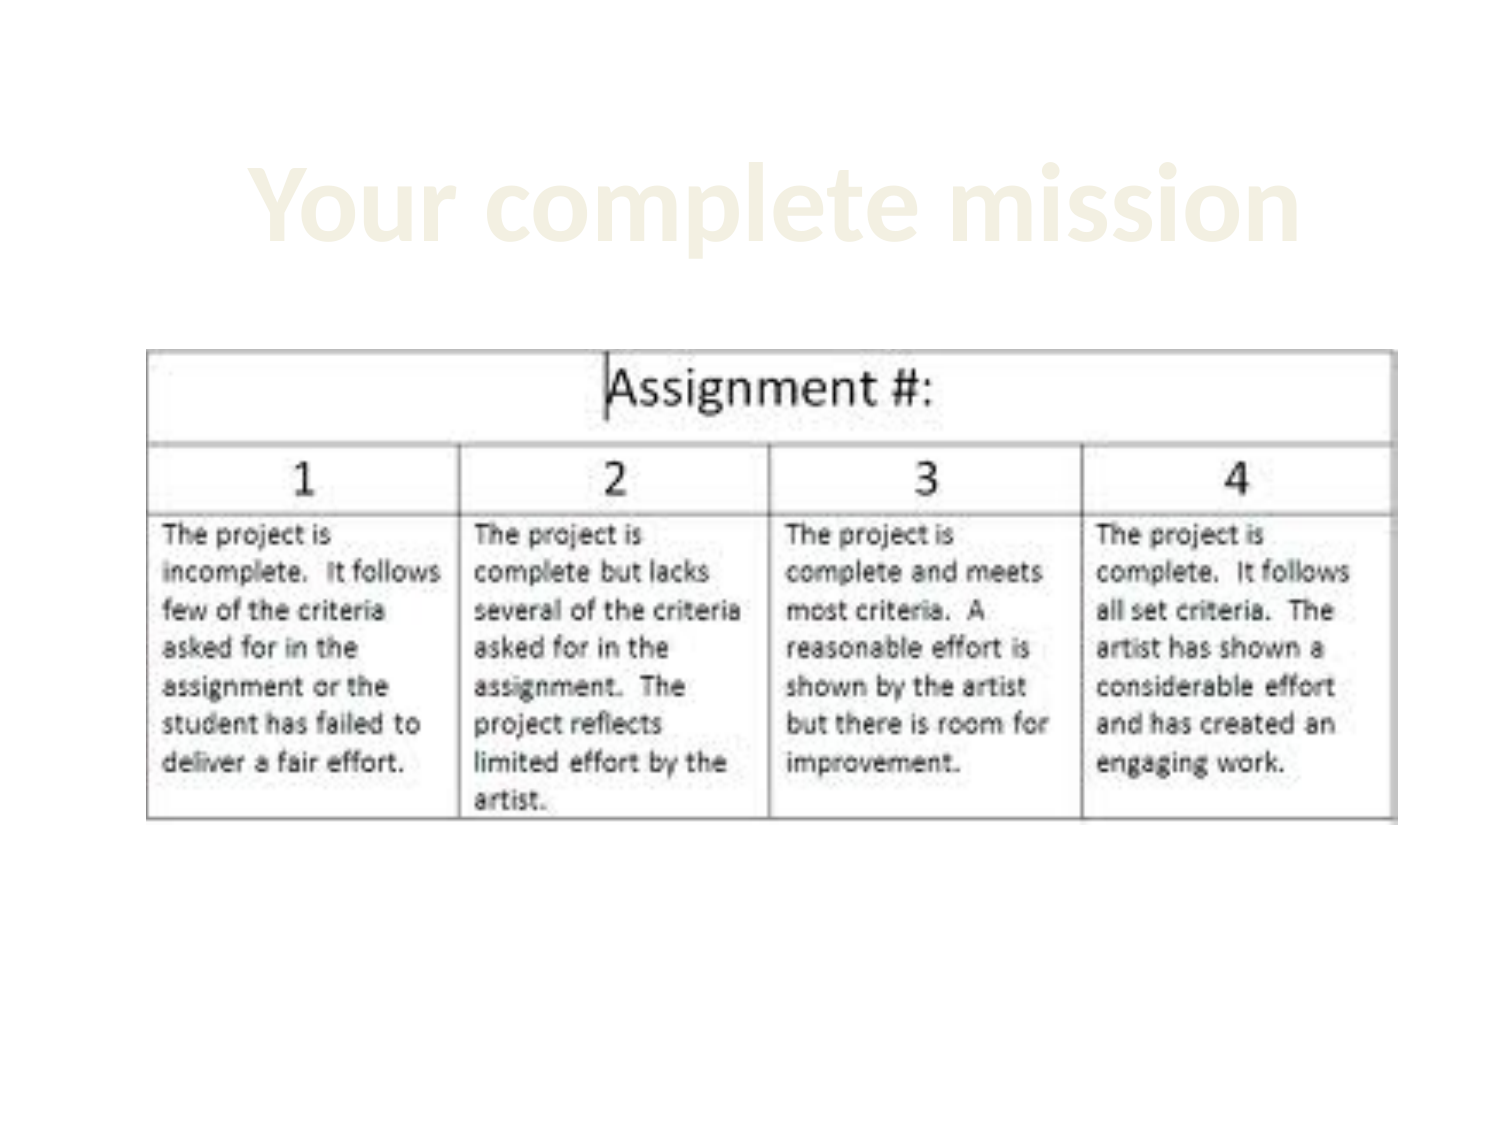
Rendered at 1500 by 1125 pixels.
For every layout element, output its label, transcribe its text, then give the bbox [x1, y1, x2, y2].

text_box Your complete mission [53, 121, 1500, 271]
picture [145, 349, 1398, 825]
